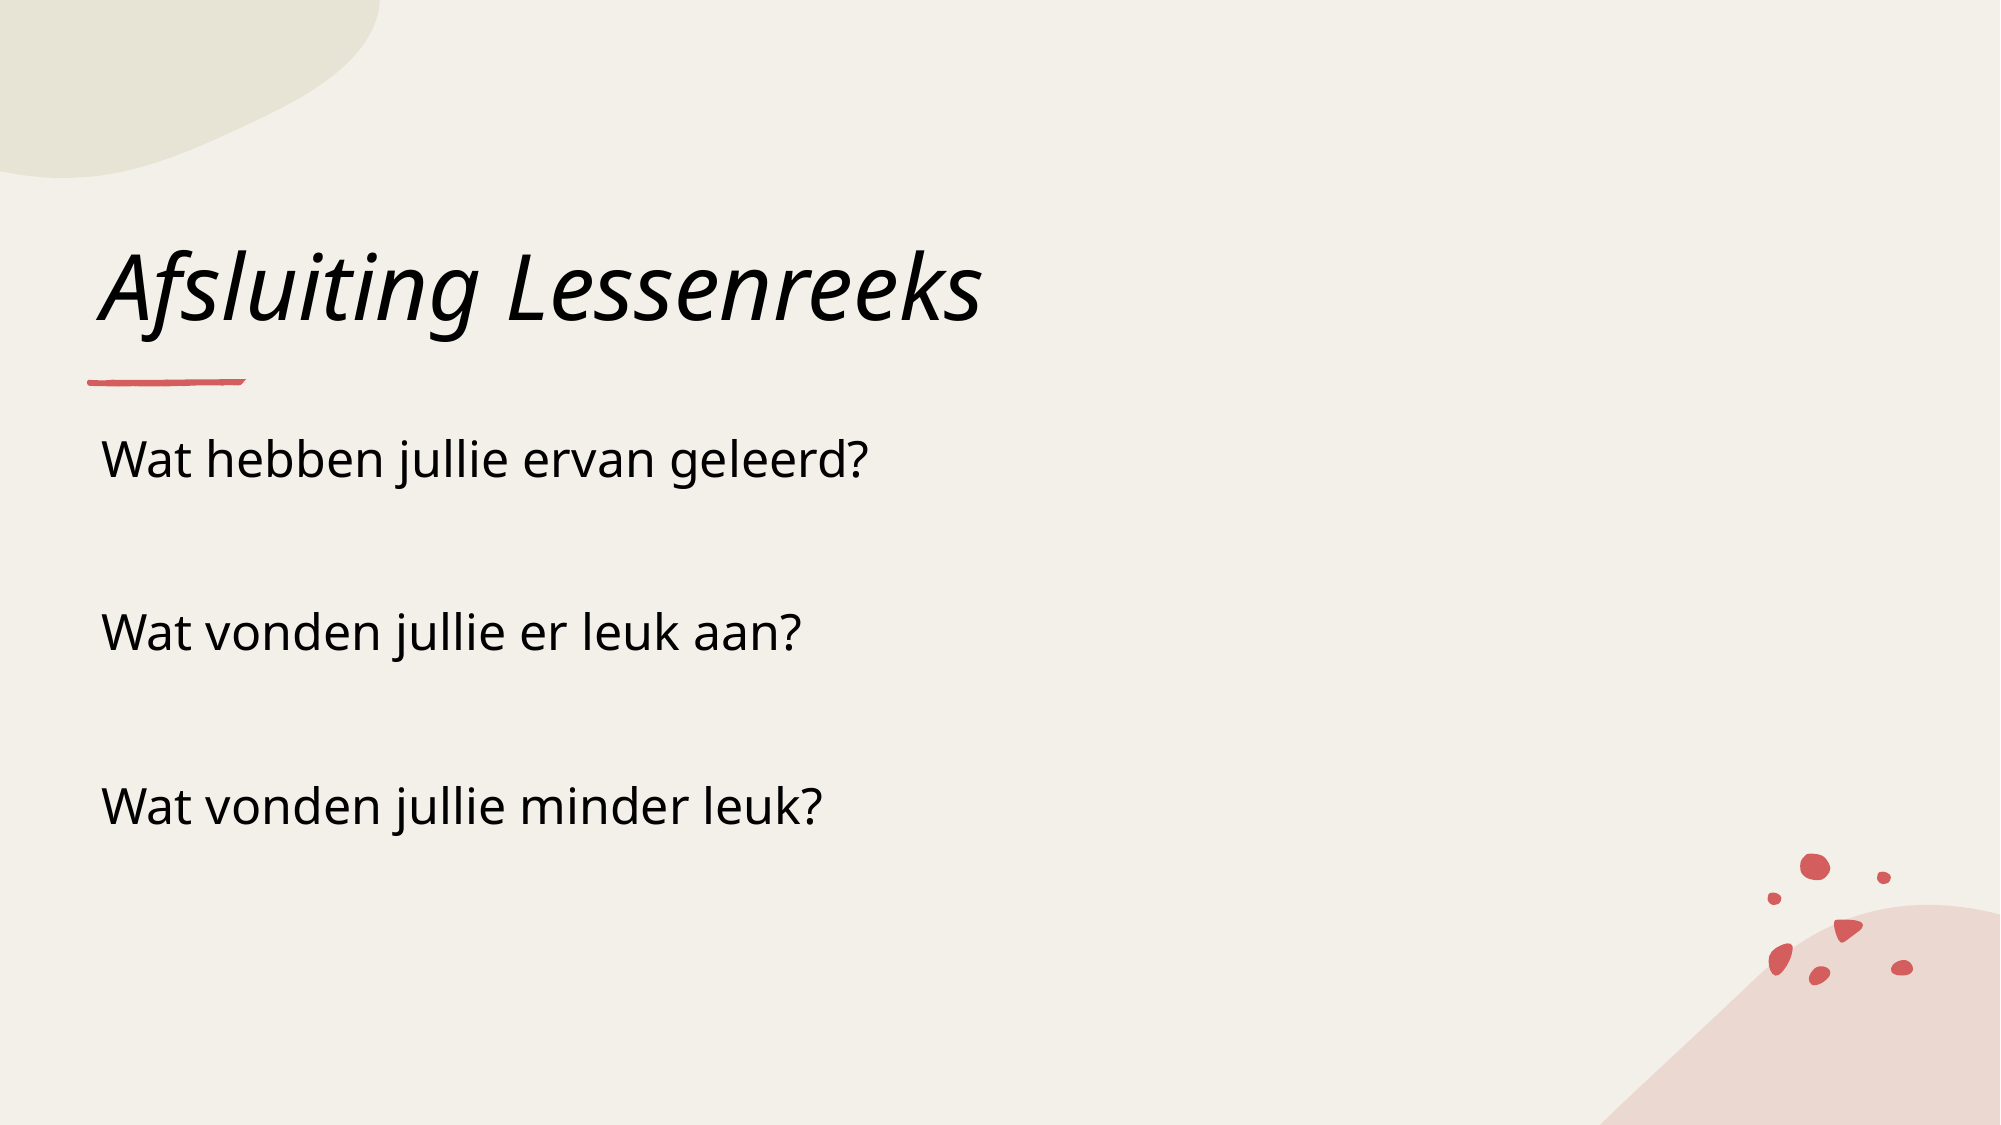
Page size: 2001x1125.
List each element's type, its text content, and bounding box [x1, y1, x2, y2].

title Afsluiting Lessenreeks [86, 129, 1740, 347]
list Wat hebben jullie ervan geleerd? Wat vonden jullie er leuk aan? Wat vonden jullie minder leuk? [86, 413, 1740, 996]
